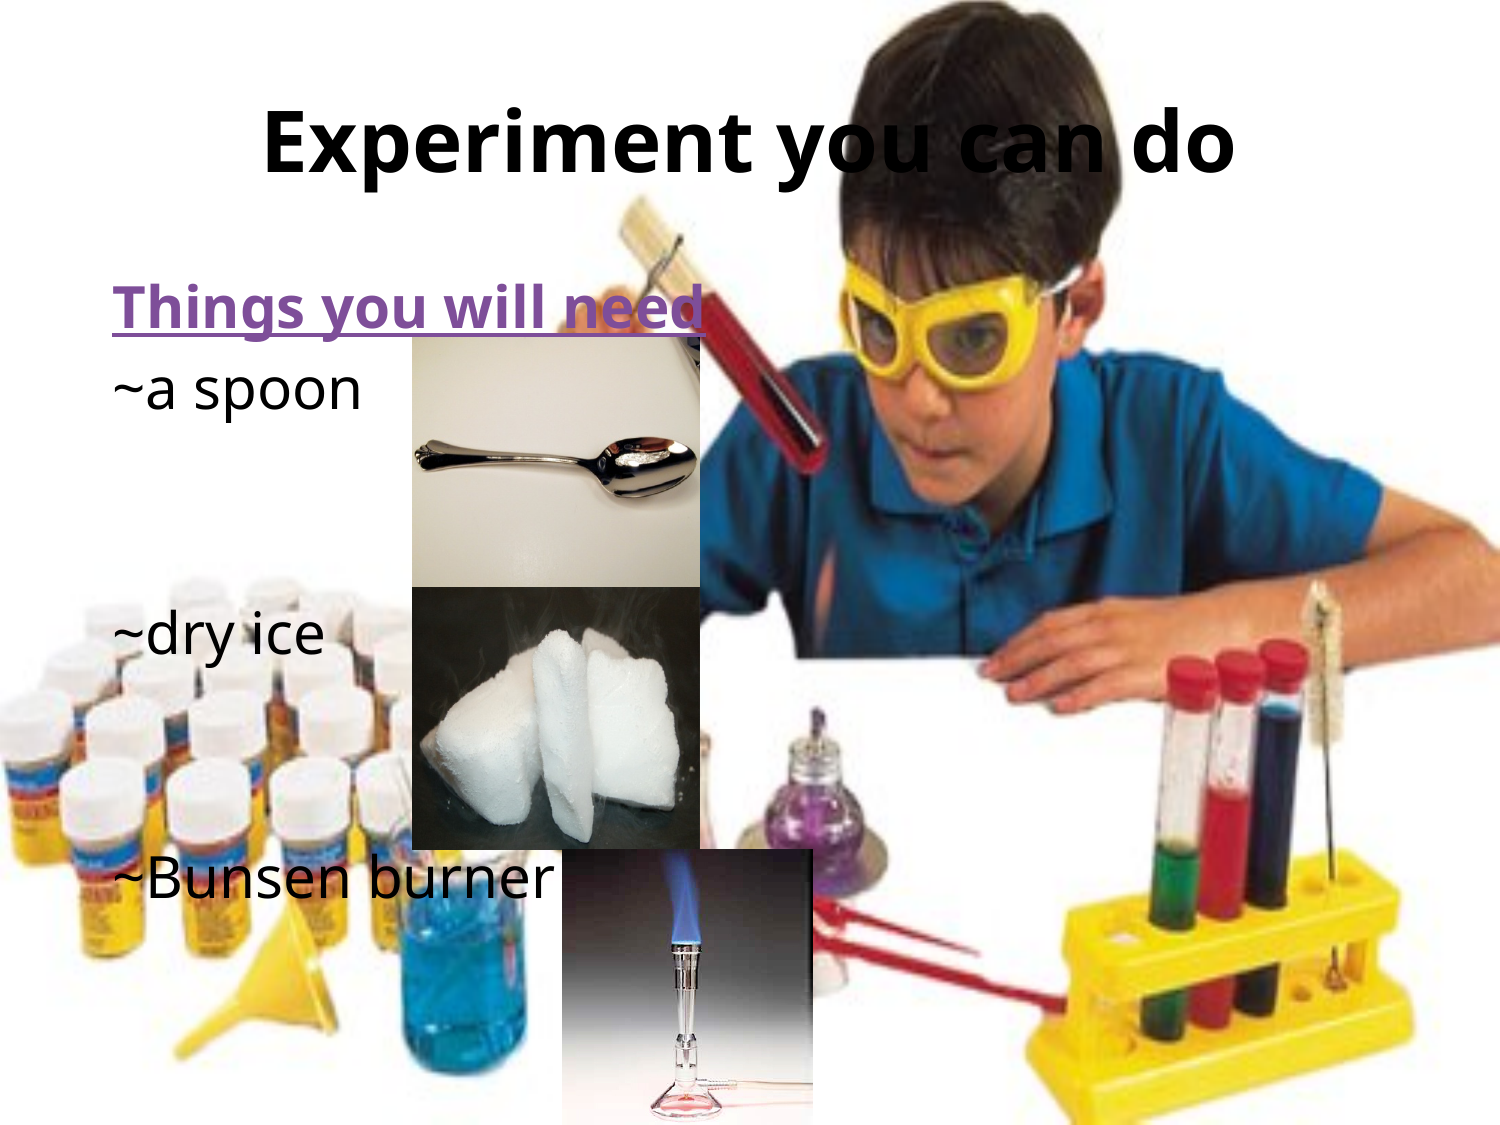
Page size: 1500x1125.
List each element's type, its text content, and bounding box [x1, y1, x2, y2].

title Experiment you can do [75, 45, 1425, 233]
list Things you will need ~a spoon ~dry ice ~Bunsen burner [75, 262, 1425, 1035]
picture [0, 0, 1500, 1125]
